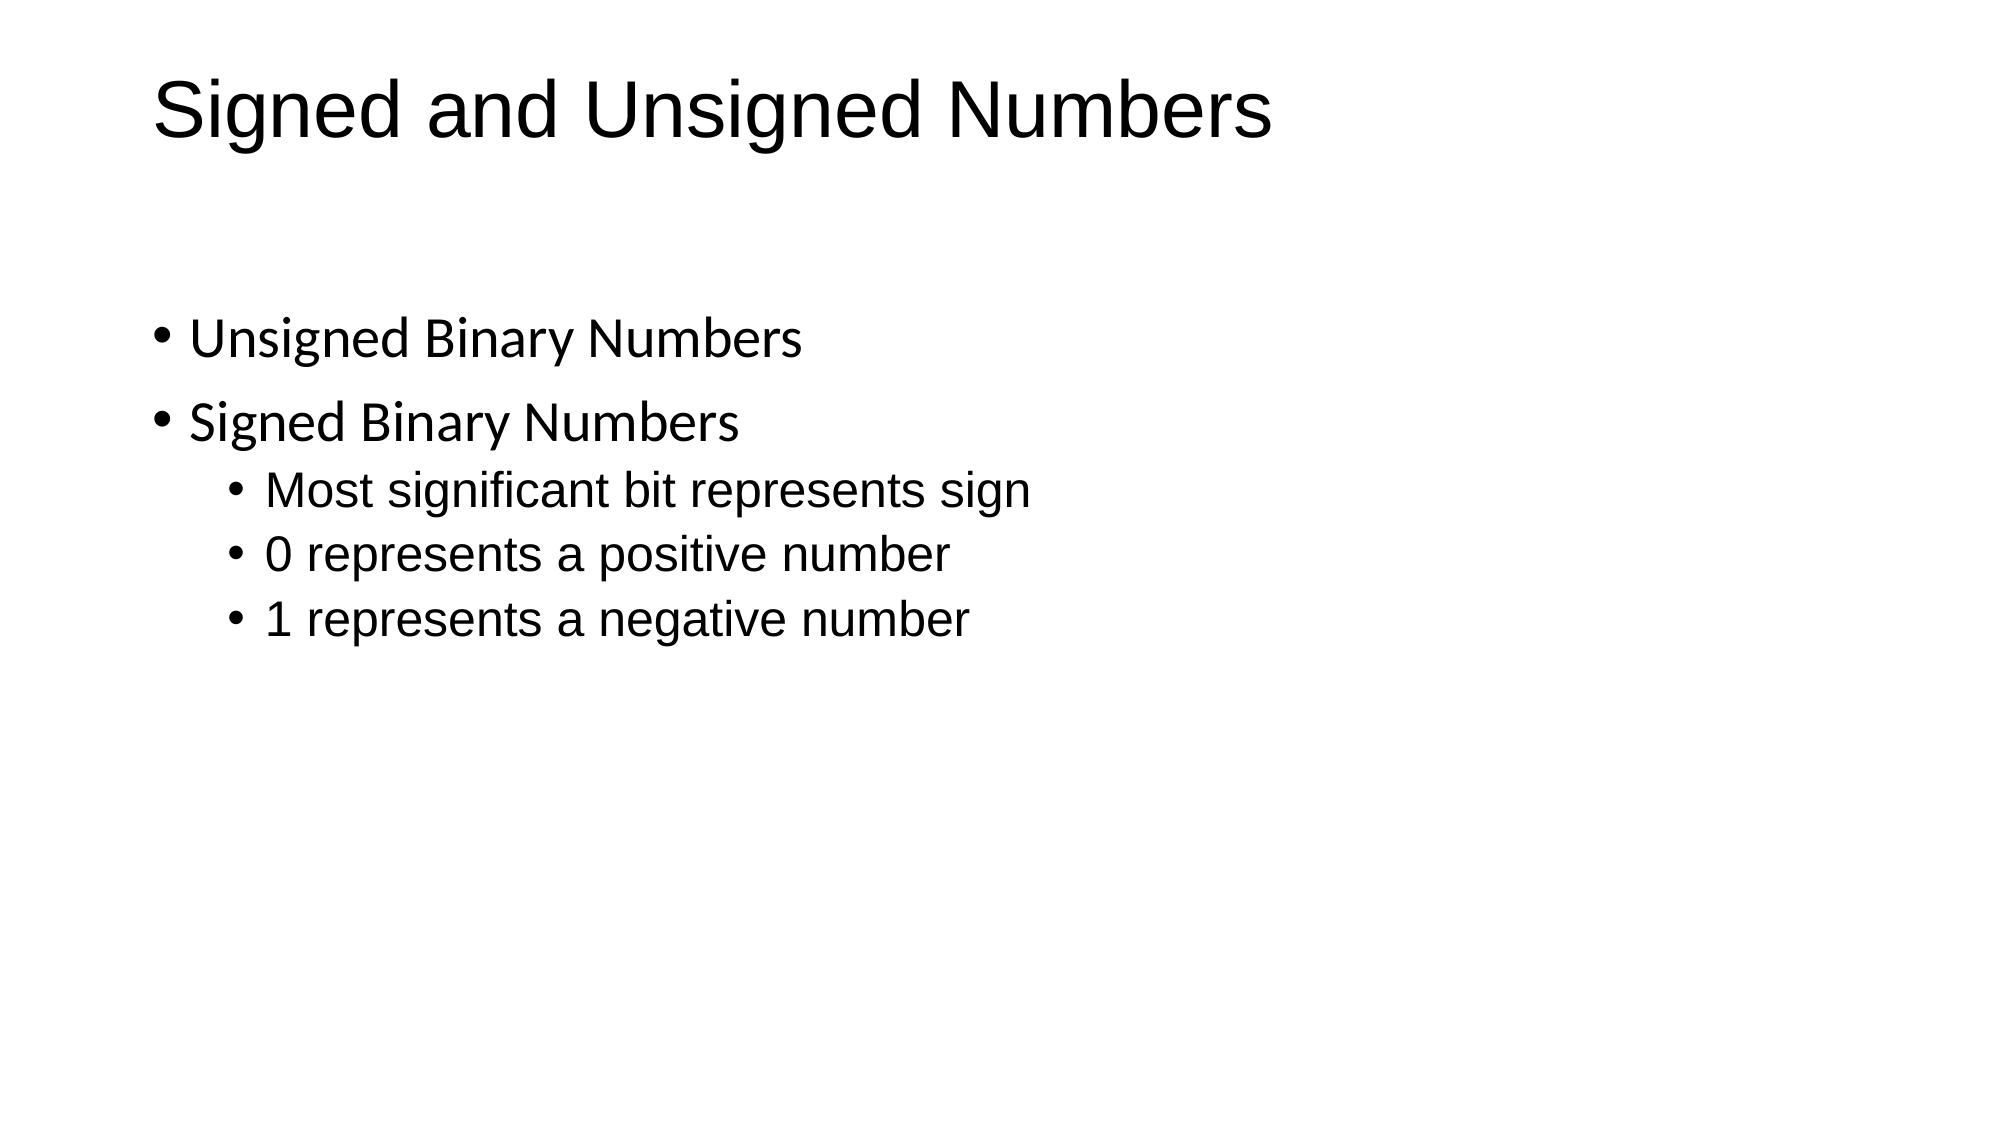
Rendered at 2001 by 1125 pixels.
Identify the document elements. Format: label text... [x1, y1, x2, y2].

list Unsigned Binary Numbers Signed Binary Numbers Most significant bit represents sign 0 represents a positive number 1 represents a negative number [137, 299, 1863, 1014]
title Signed and Unsigned Numbers [137, 59, 1863, 163]
